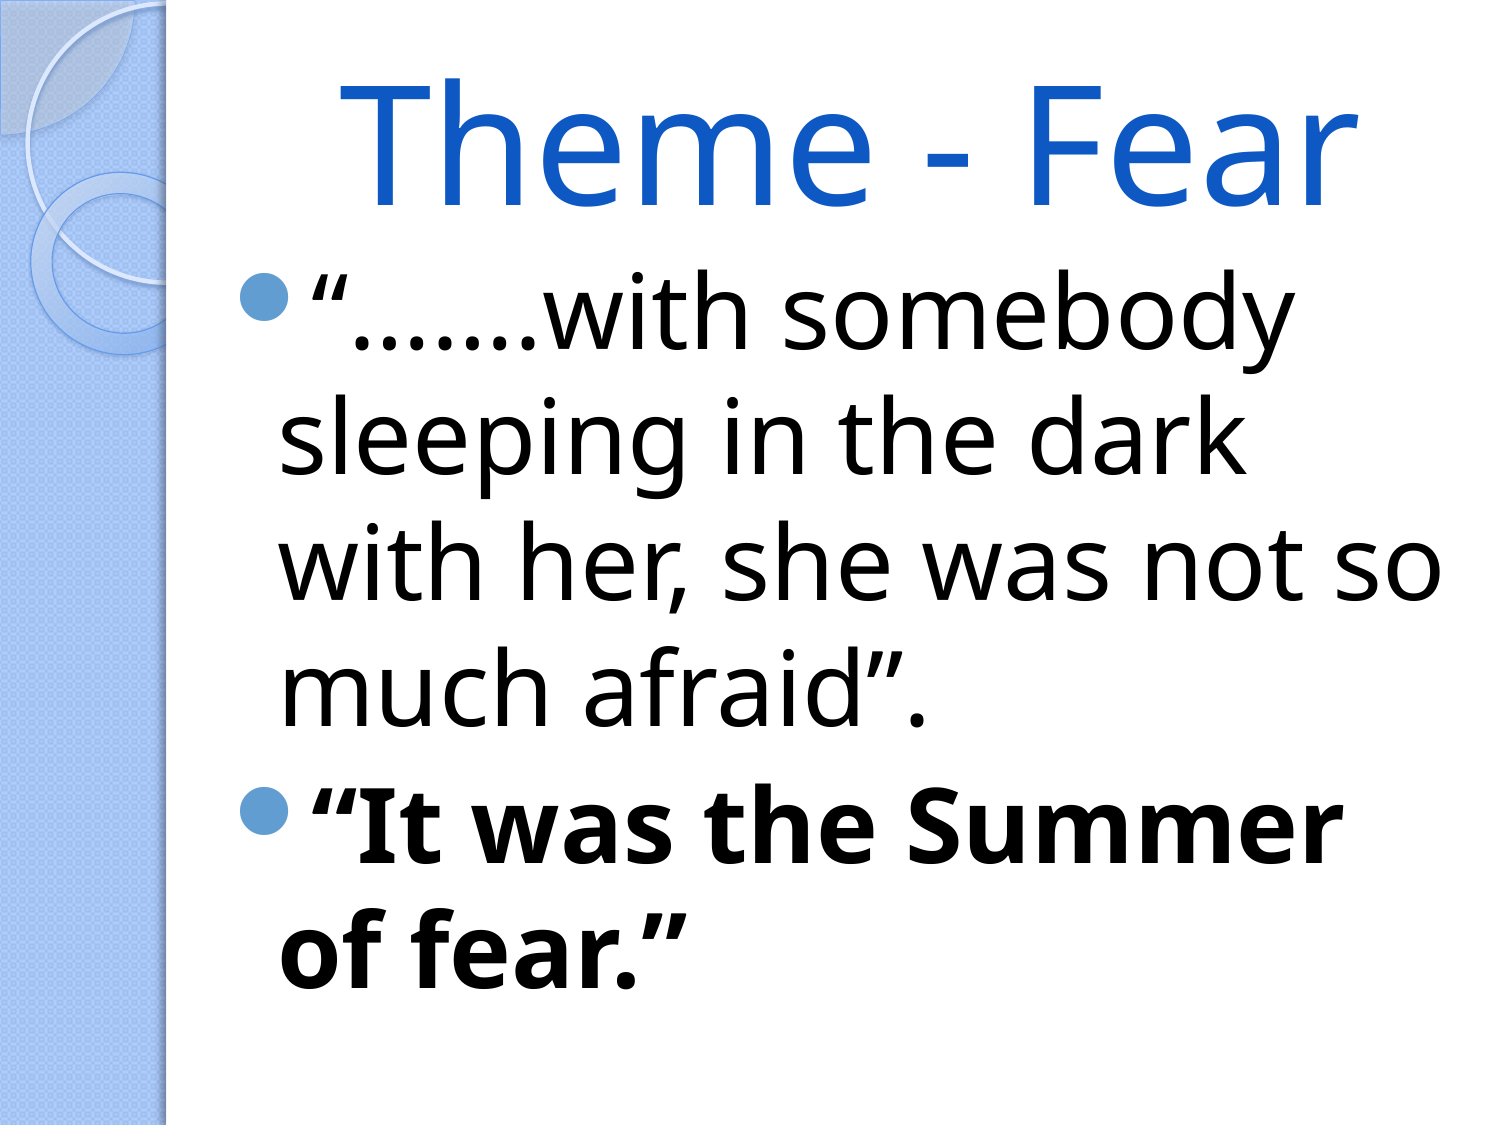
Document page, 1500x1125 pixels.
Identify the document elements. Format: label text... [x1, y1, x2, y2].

title Theme - Fear [235, 45, 1466, 233]
list “…….with somebody sleeping in the dark with her, she was not so much afraid”. “It was the Summer of fear.” [206, 237, 1466, 1025]
